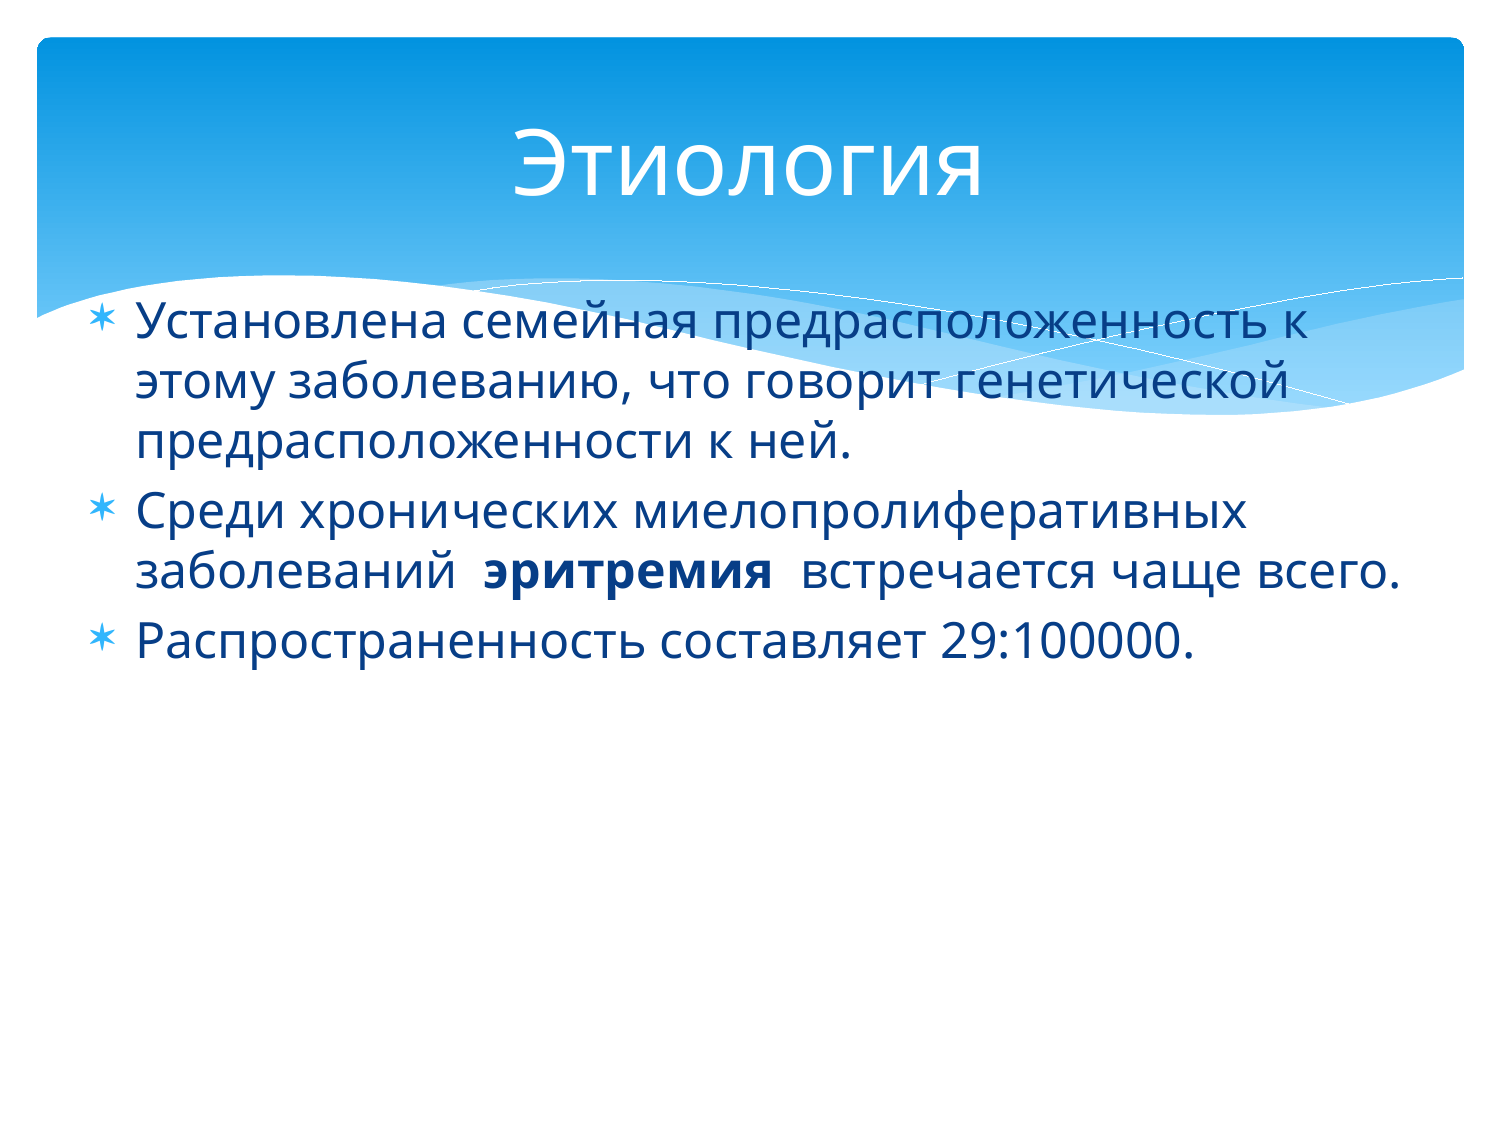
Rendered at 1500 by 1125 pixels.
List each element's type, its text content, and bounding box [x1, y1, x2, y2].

list Установлена семейная предрасположенность к этому заболеванию, что говорит генетической предрасположенности к ней. Среди хронических миелопролиферативных заболеваний эритремия встречается чаще всего. Распространенность составляет 29:100000. [75, 261, 1425, 1000]
title Этиология [75, 55, 1425, 261]
